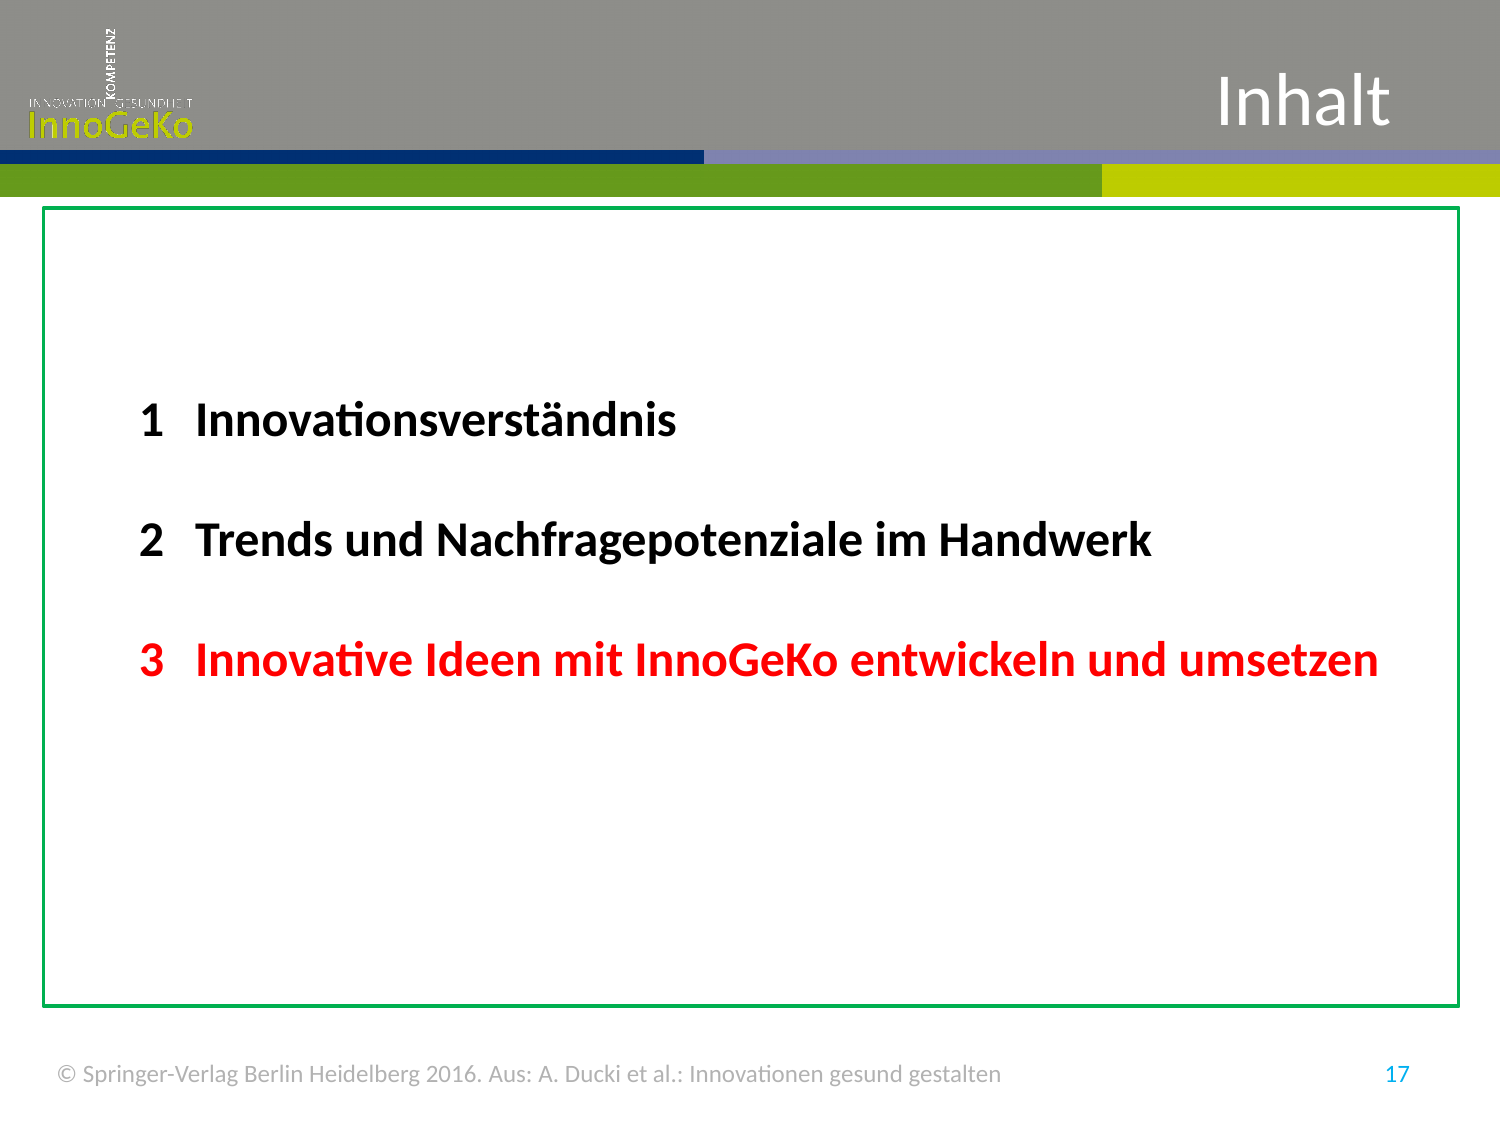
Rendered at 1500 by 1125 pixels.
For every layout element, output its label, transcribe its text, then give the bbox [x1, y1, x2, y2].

slide_number 17 [1074, 1042, 1425, 1103]
picture [8, 3, 219, 161]
footer © Springer-Verlag Berlin Heidelberg 2016. Aus: A. Ducki et al.: Innovationen gesund gestalten [29, 1042, 1031, 1103]
text_box Innovationsverständnis Trends und Nachfragepotenziale im Handwerk Innovative Ideen mit InnoGeKo entwickeln und umsetzen [123, 319, 1401, 745]
title Inhalt [962, 42, 1407, 173]
